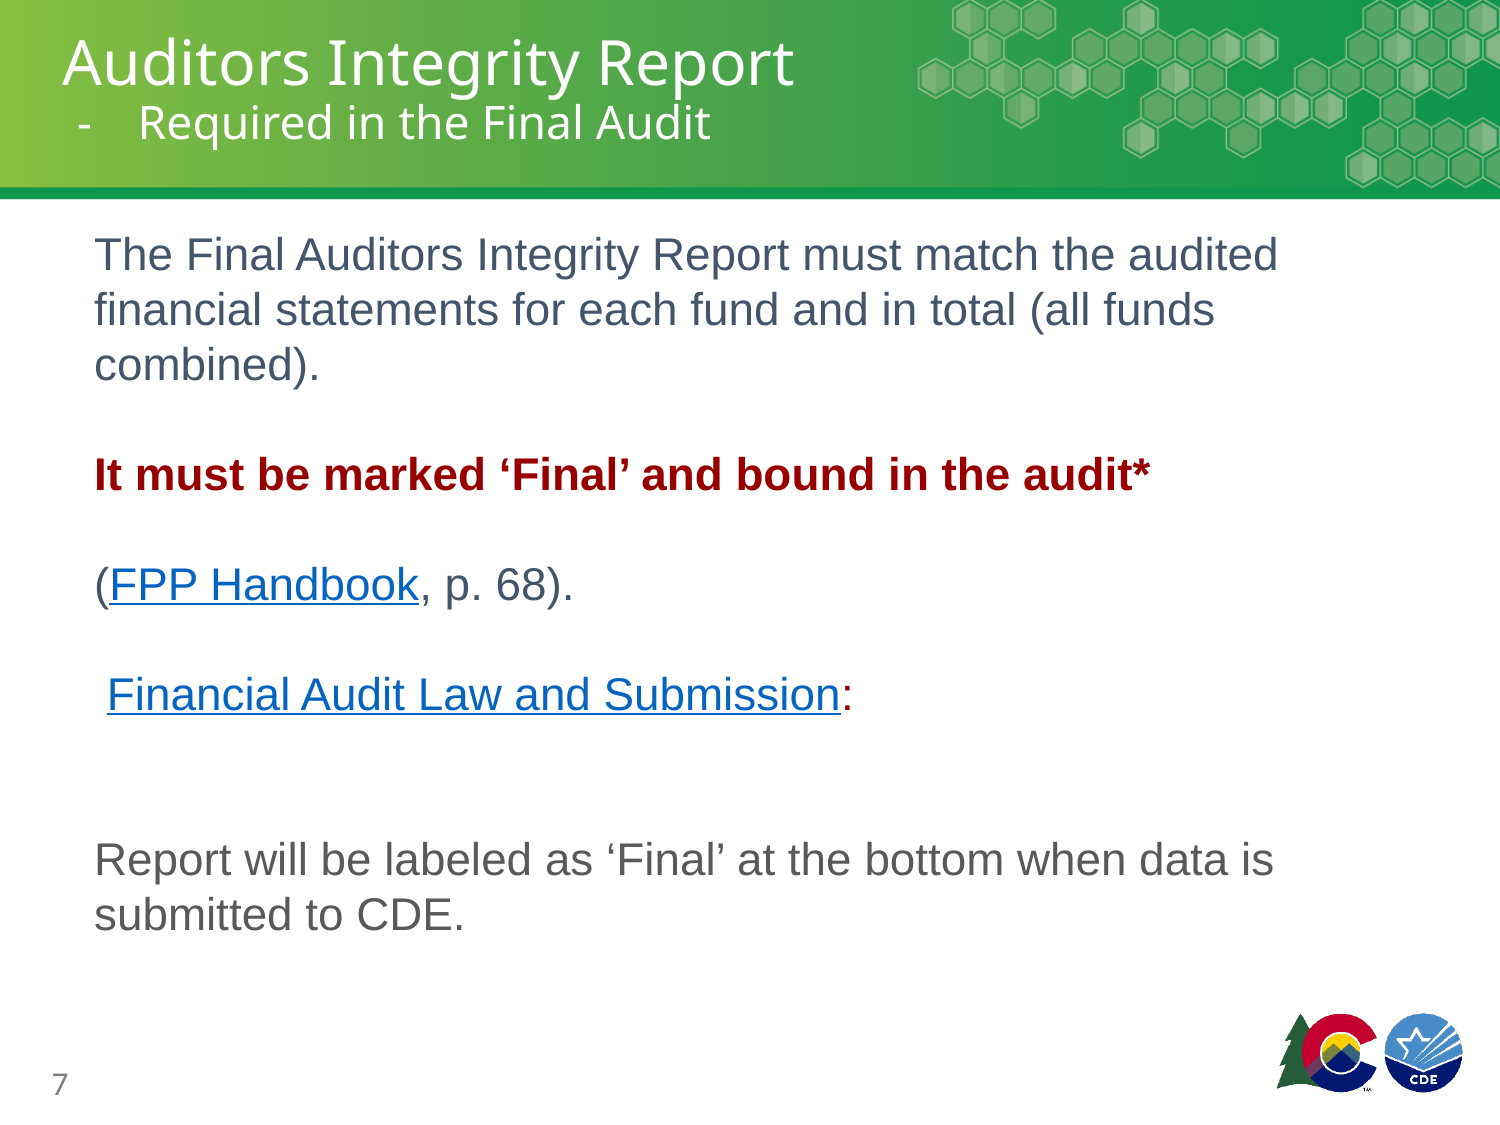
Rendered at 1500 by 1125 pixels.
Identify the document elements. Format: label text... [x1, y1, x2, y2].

picture [0, 0, 1500, 200]
list The Final Auditors Integrity Report must match the audited financial statements for each fund and in total (all funds combined). It must be marked ‘Final’ and bound in the audit* (FPP Handbook, p. 68). Financial Audit Law and Submission: Report will be labeled as ‘Final’ at the bottom when data is submitted to CDE. [94, 224, 1397, 1055]
picture [1275, 1012, 1463, 1093]
slide_number 7 [36, 1054, 375, 1115]
title Auditors Integrity Report Required in the Final Audit [62, 31, 1407, 156]
